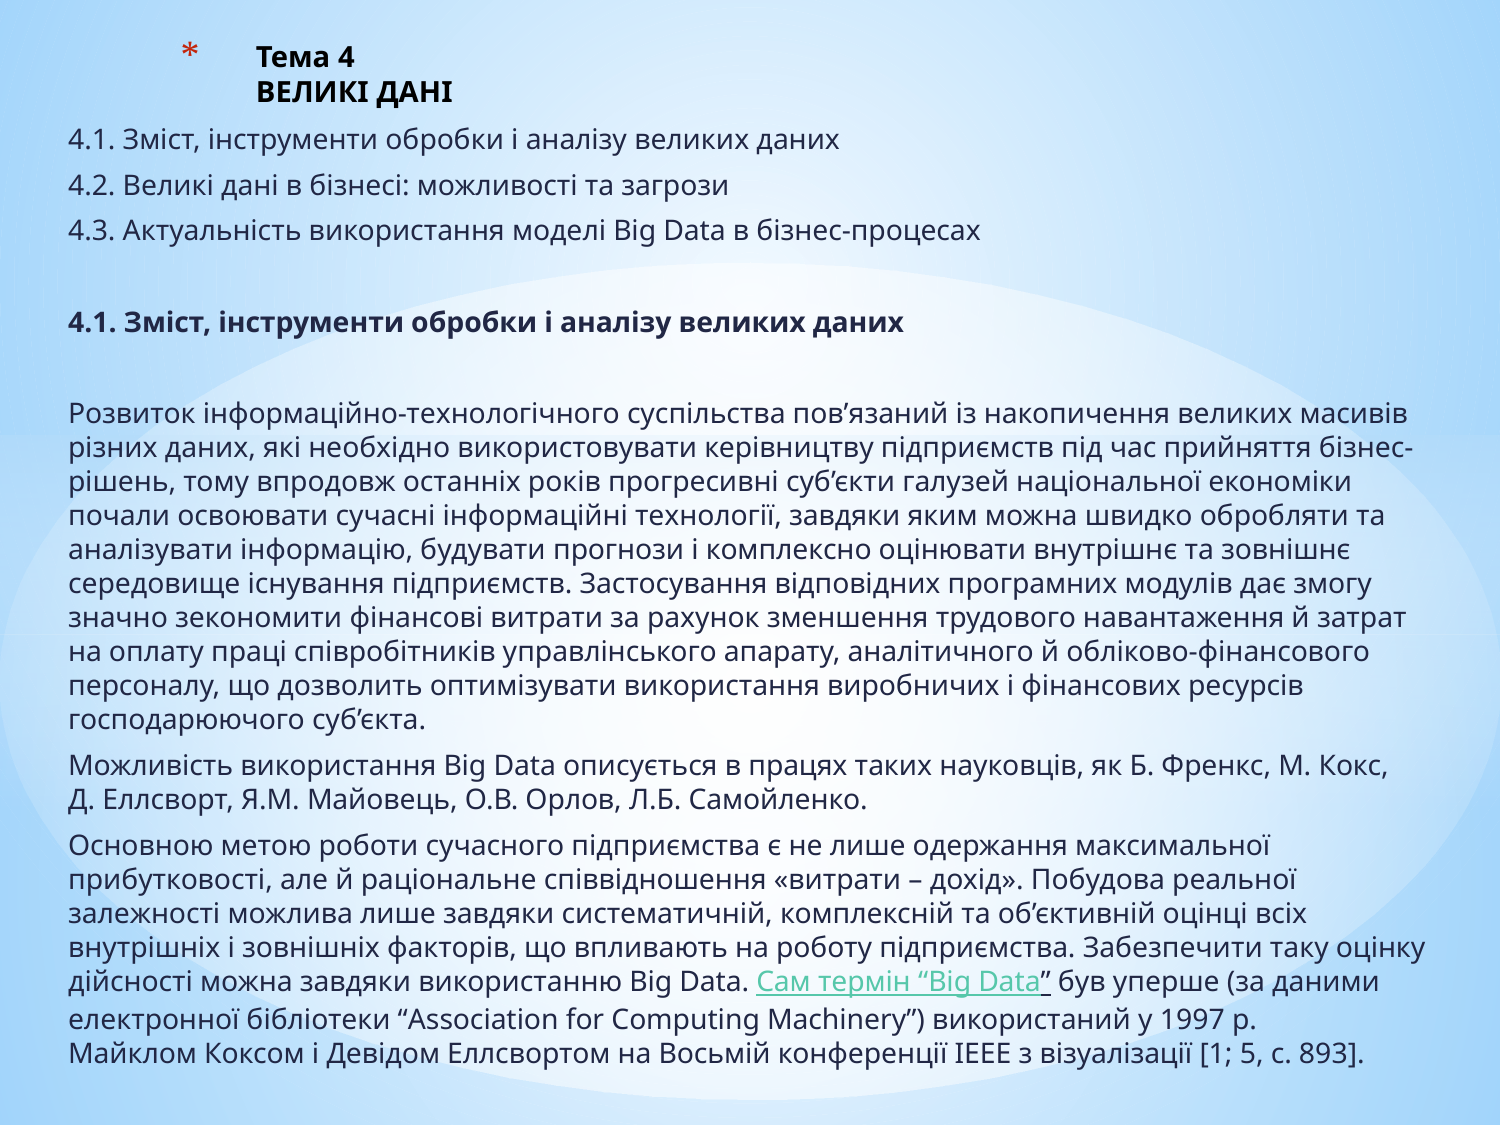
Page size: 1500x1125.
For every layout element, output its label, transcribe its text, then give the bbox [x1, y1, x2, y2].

subtitle 4.1. Зміст, інструменти обробки і аналізу великих даних 4.2. Великі дані в бізнесі: можливості та загрози 4.3. Актуальність використання моделі Big Data в бізнес-процесах 4.1. Зміст, інструменти обробки і аналізу великих даних Розвиток інформаційно-технологічного суспільства пов’язаний із накопичення великих масивів різних даних, які необхідно використовувати керівництву підприємств під час прийняття бізнес-рішень, тому впродовж останніх років прогресивні суб’єкти галузей національної економіки почали освоювати сучасні інформаційні технології, завдяки яким можна швидко обробляти та аналізувати інформацію, будувати прогнози і комплексно оцінювати внутрішнє та зовнішнє середовище існування підприємств. Застосування відповідних програмних модулів дає змогу значно зекономити фінансові витрати за рахунок зменшення трудового навантаження й затрат на оплату праці співробітників управлінського апарату, аналітичного й обліково-фінансового персоналу, що дозволить оптимізувати використання виробничих і фінансових ресурсів господарюючого суб’єкта. Можливість використання Big Data описується в працях таких науковців, як Б. Френкс, М. Кокс, Д. Еллсворт, Я.М. Майовець, О.В. Орлов, Л.Б. Самойленко. Основною метою роботи сучасного підприємства є не лише одержання максимальної прибутковості, але й раціональне співвідношення «витрати – дохід». Побудова реальної залежності можлива лише завдяки систематичній, комплексній та об’єктивній оцінці всіх внутрішніх і зовнішніх факторів, що впливають на роботу підприємства. Забезпечити таку оцінку дійсності можна завдяки використанню Big Data. Сам термін “Big Data” був уперше (за даними електронної бібліотеки “Association for Computing Machinery”) використаний у 1997 р. Майклом Коксом і Девідом Еллсвортом на Восьмій конференції IEEE з візуалізації [1; 5, с. 893]. [53, 113, 1459, 1083]
title Тема 4 ВЕЛИКІ ДАНІ [135, 30, 1313, 127]
